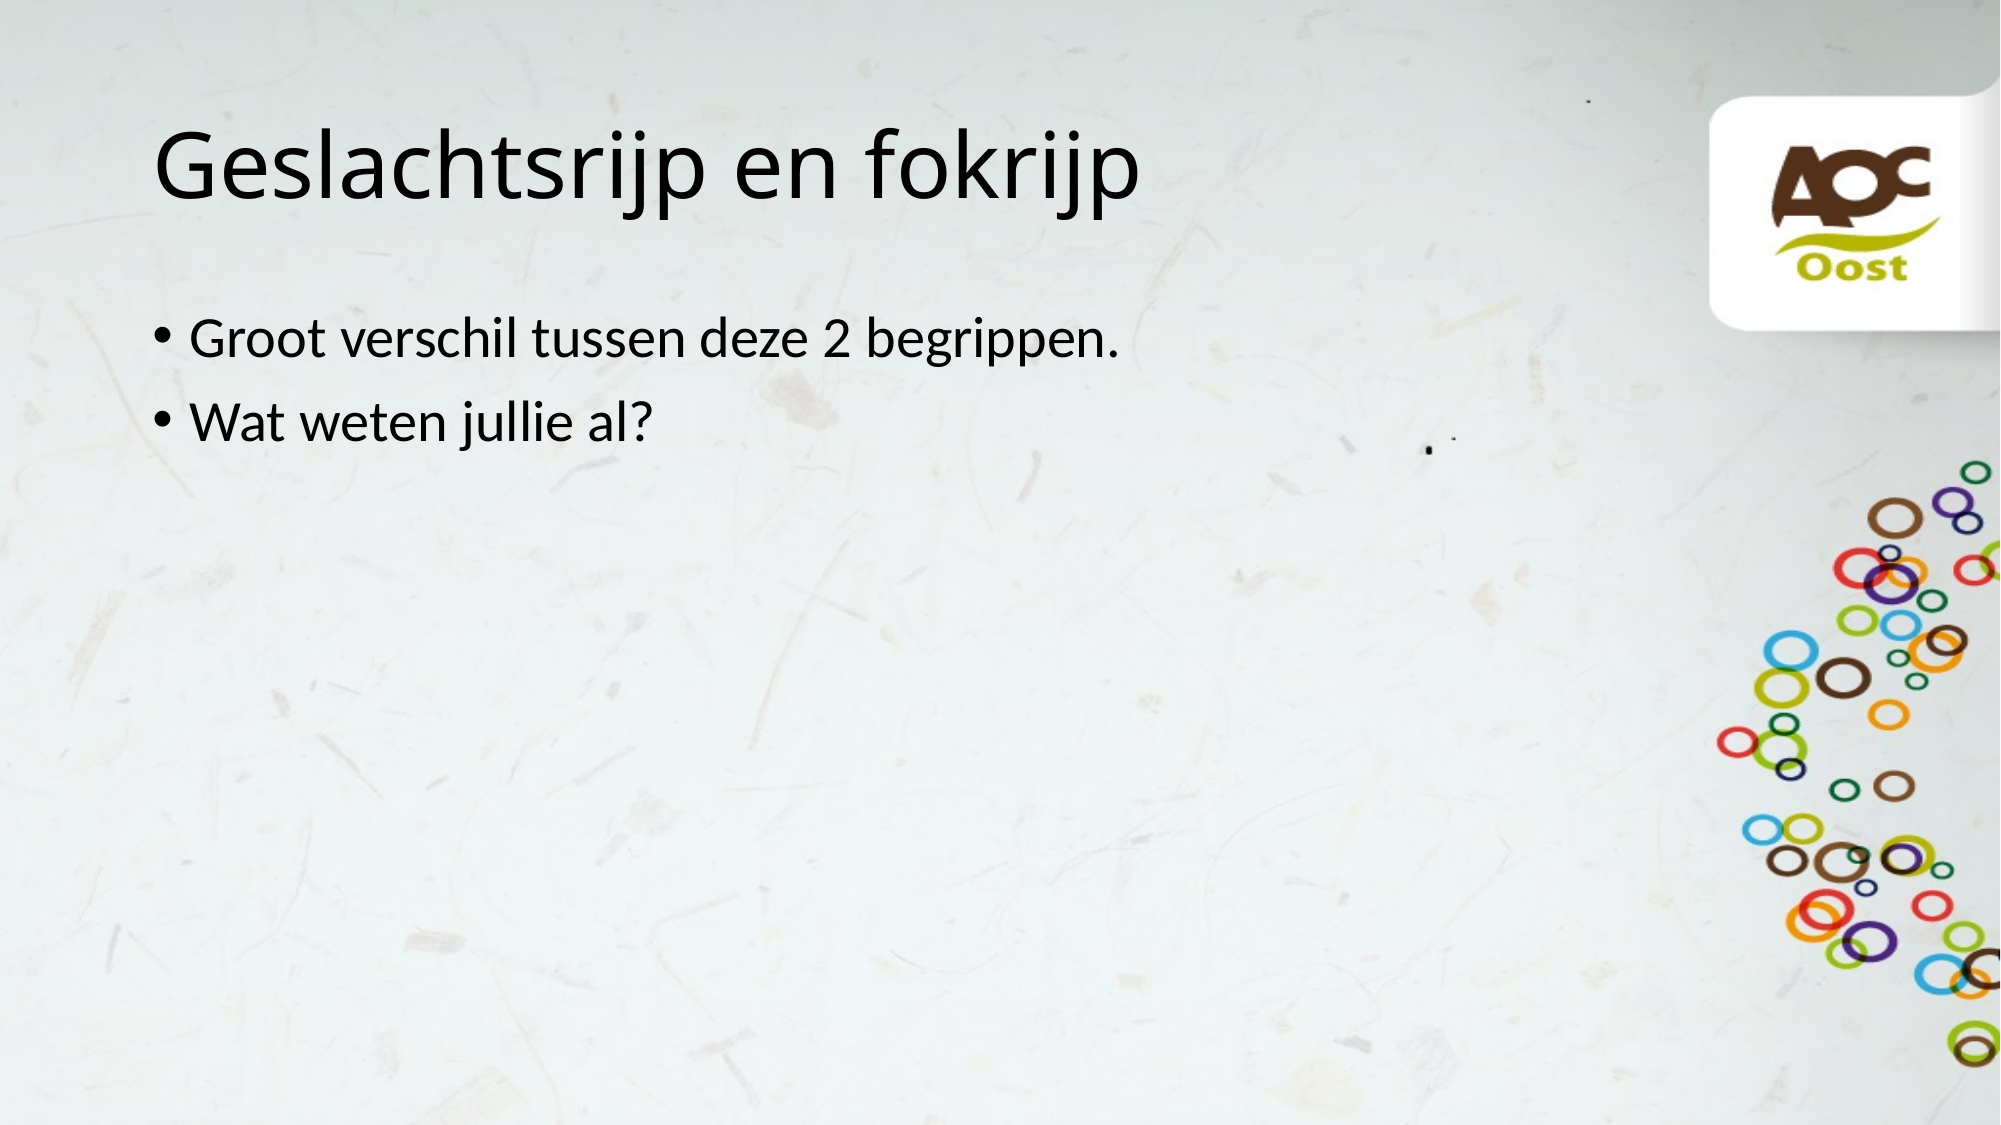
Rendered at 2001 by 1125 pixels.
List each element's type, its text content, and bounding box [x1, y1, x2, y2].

list Groot verschil tussen deze 2 begrippen. Wat weten jullie al? [137, 299, 1863, 1014]
picture [0, 0, 2001, 1125]
title Geslachtsrijp en fokrijp [137, 59, 1863, 278]
